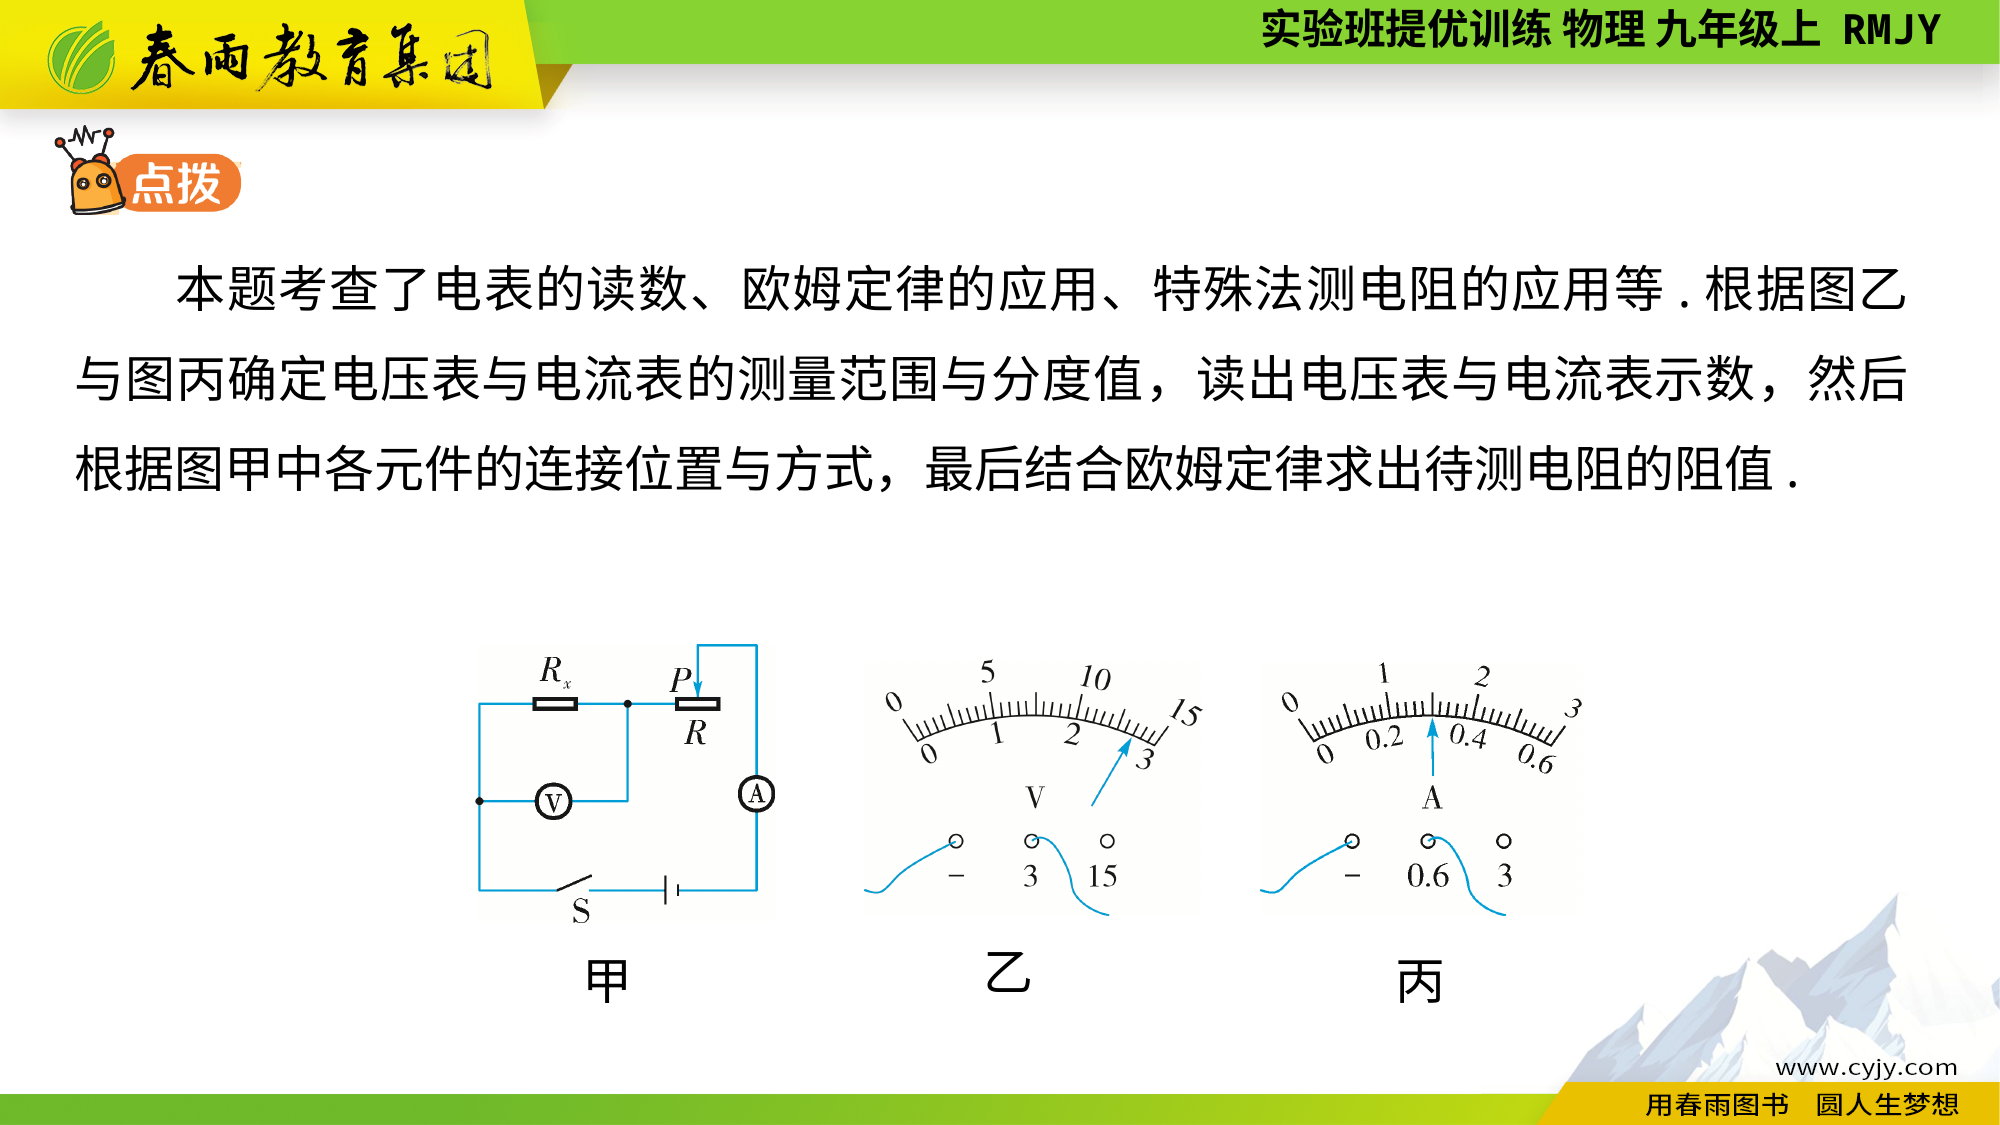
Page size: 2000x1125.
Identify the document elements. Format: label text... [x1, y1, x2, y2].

text_box 本题考查了电表的读数、欧姆定律的应用、特殊法测电阻的应用等.根据图乙与图丙确定电压表与电流表的测量范围与分度值，读出电压表与电流表示数，然后根据图甲中各元件的连接位置与方式，最后结合欧姆定律求出待测电阻的阻值. [59, 219, 1924, 505]
text_box 甲 [568, 932, 648, 1017]
text_box 丙 [1380, 924, 1461, 1017]
text_box 乙 [968, 924, 1049, 1008]
picture [0, 0, 2000, 1125]
